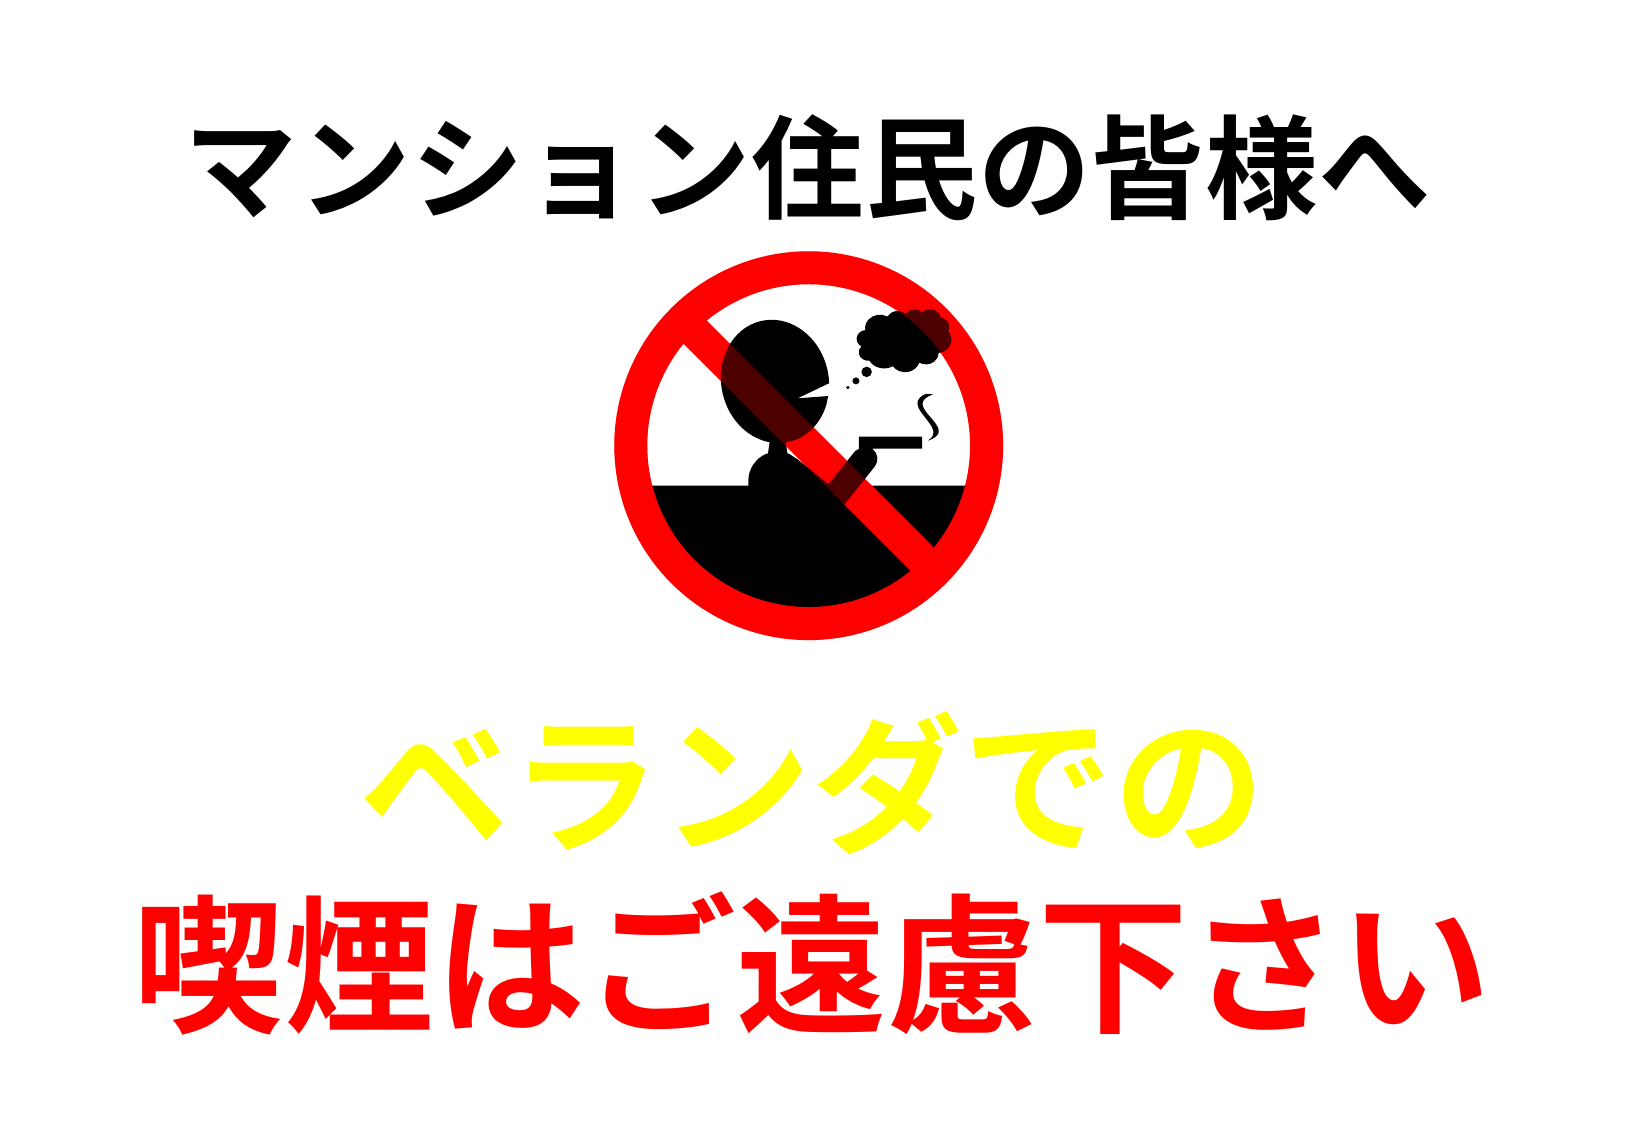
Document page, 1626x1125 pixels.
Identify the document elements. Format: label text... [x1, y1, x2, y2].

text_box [614, 251, 1004, 641]
text_box ベランダでの 喫煙はご遠慮下さい [0, 684, 1625, 1060]
text_box マンション住民の皆様へ [0, 90, 1625, 241]
